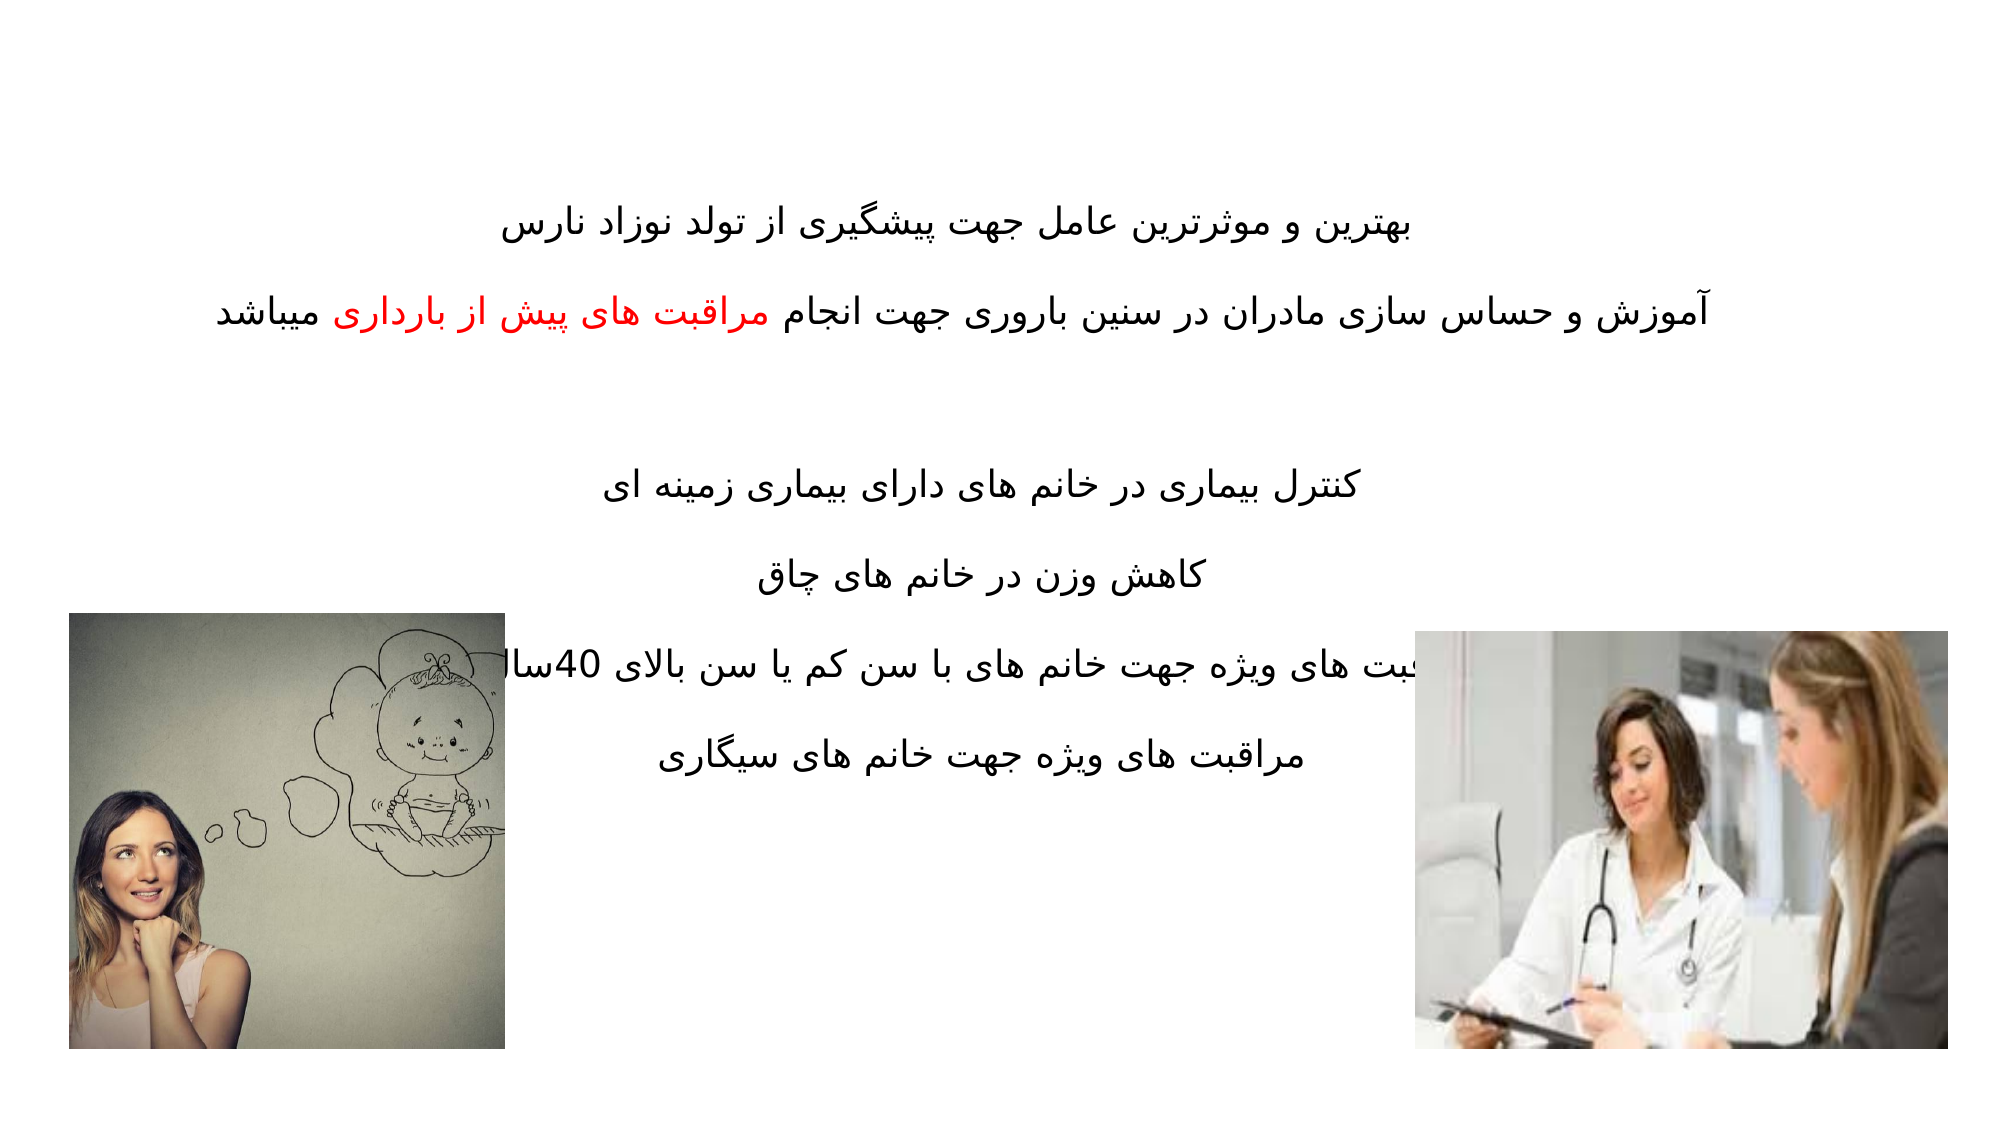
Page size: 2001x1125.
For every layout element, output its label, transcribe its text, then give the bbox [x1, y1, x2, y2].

text_box بهترین و موثرترین عامل جهت پیشگیری از تولد نوزاد نارس آموزش و حساس سازی مادران در سنین باروری جهت انجام مراقبت های پیش از بارداری میباشد [188, 189, 1726, 475]
text_box کنترل بیماری در خانم های دارای بیماری زمینه ای کاهش وزن در خانم های چاق مراقبت های ویژه جهت خانم های با سن کم یا سن بالای 40سال مراقبت های ویژه جهت خانم های سیگاری [460, 452, 1504, 827]
picture [69, 613, 505, 1049]
picture [1415, 631, 1948, 1049]
